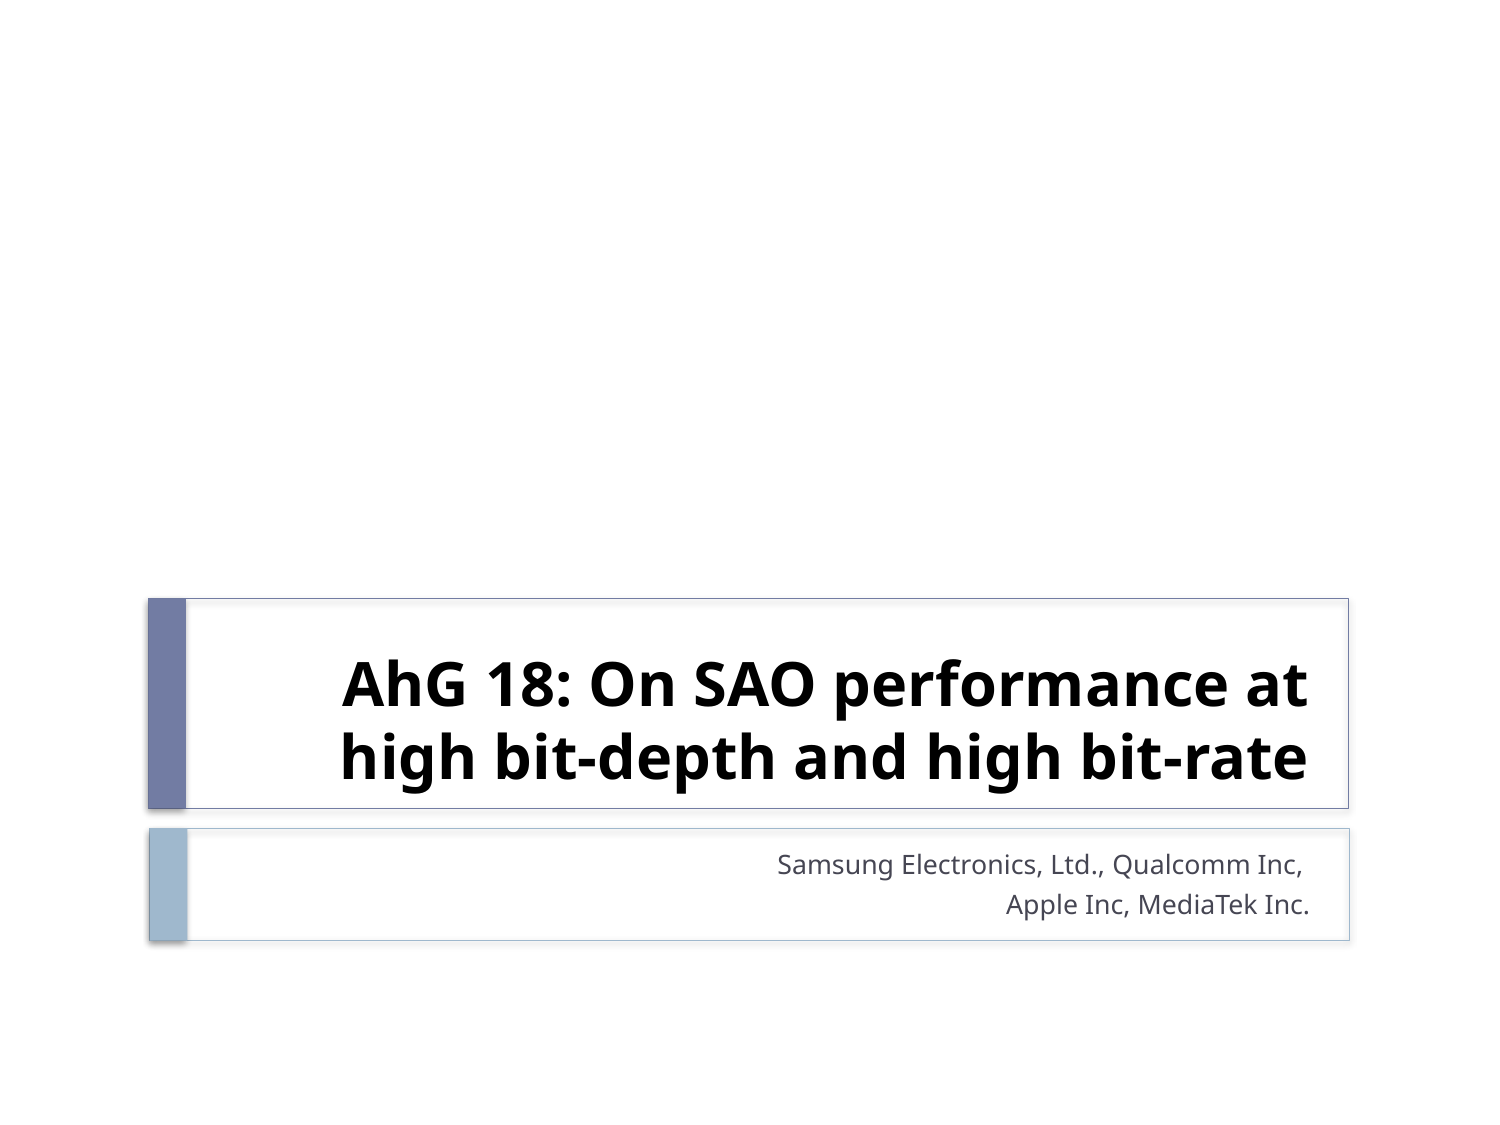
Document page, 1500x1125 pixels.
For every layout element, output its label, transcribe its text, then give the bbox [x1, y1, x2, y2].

title AhG 18: On SAO performance at high bit-depth and high bit-rate [200, 637, 1325, 800]
subtitle Samsung Electronics, Ltd., Qualcomm Inc, Apple Inc, MediaTek Inc. [200, 840, 1325, 929]
